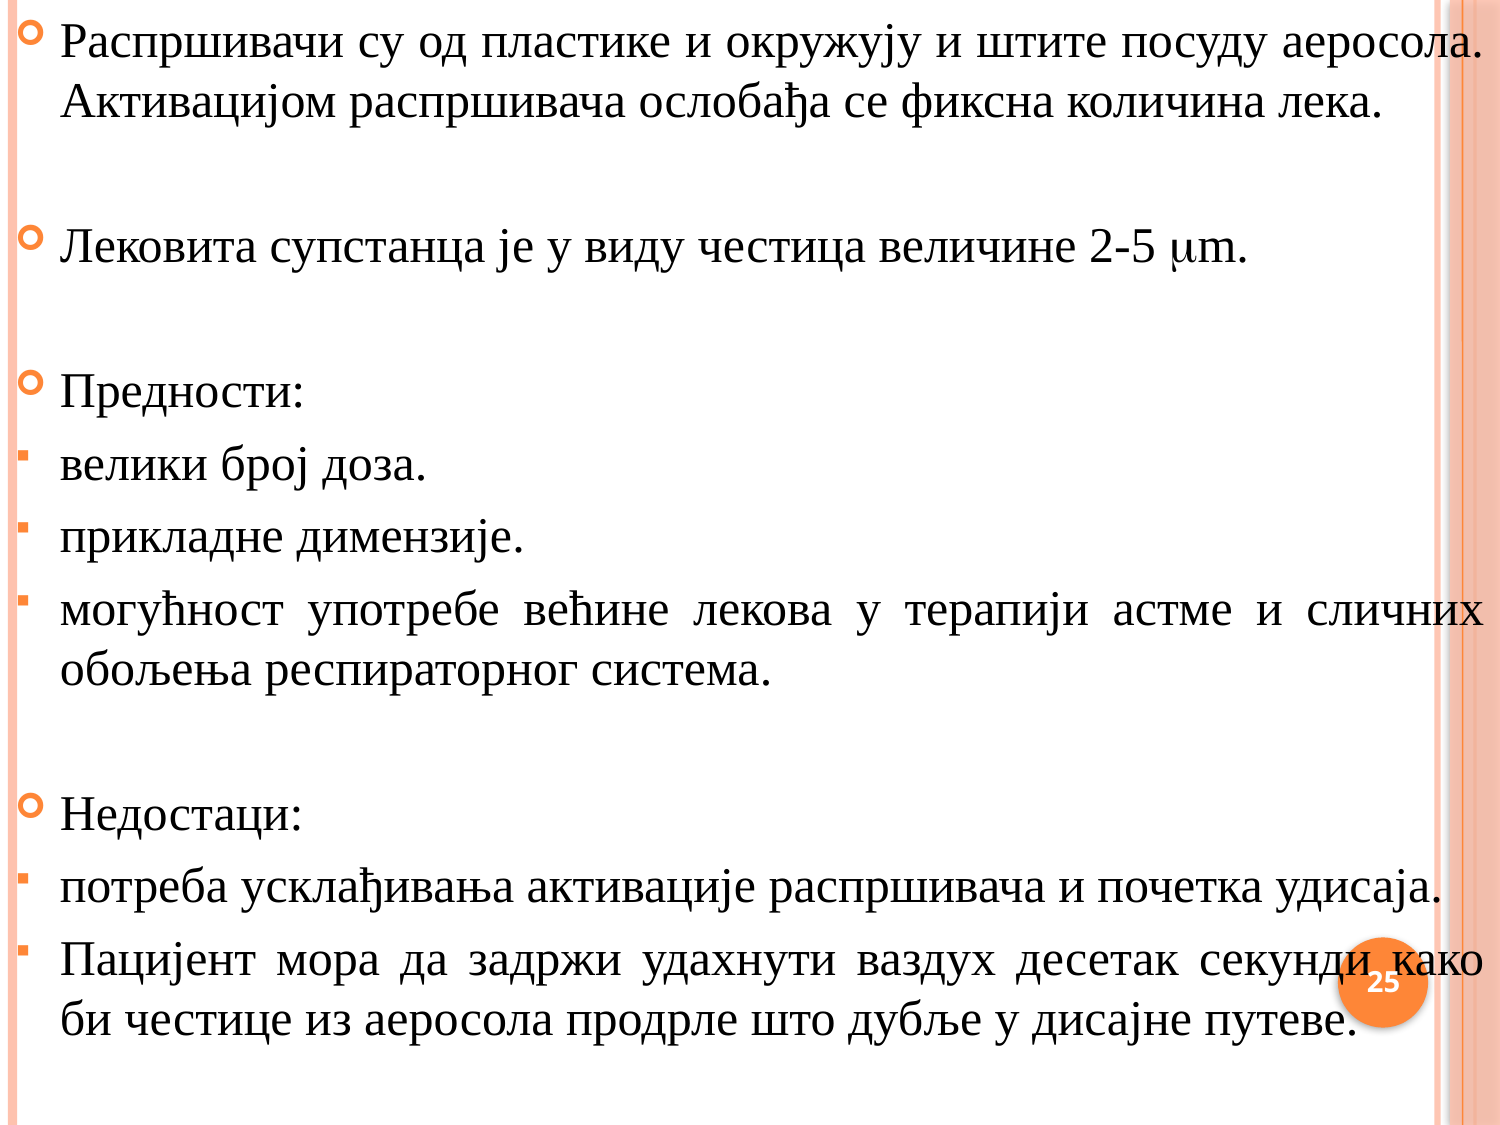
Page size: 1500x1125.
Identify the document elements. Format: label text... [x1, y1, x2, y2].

slide_number 25 [1333, 940, 1434, 1026]
list Распршивачи су од пластике и окружују и штите посуду аеросола. Активацијом распршивача ослобађа се фиксна количина лека. Лековита супстанца је у виду честица величине 2-5 m. Предности: велики број доза. прикладне димензије. могућност употребе већине лекова у терапији астме и сличних обољења респираторног система. Недостаци: потреба усклађивања активације распршивача и почетка удисаја. Пацијент мора да задржи удахнути ваздух десетак секунди како би честице из аеросола продрле што дубље у дисајне путеве. [0, 0, 1500, 1125]
